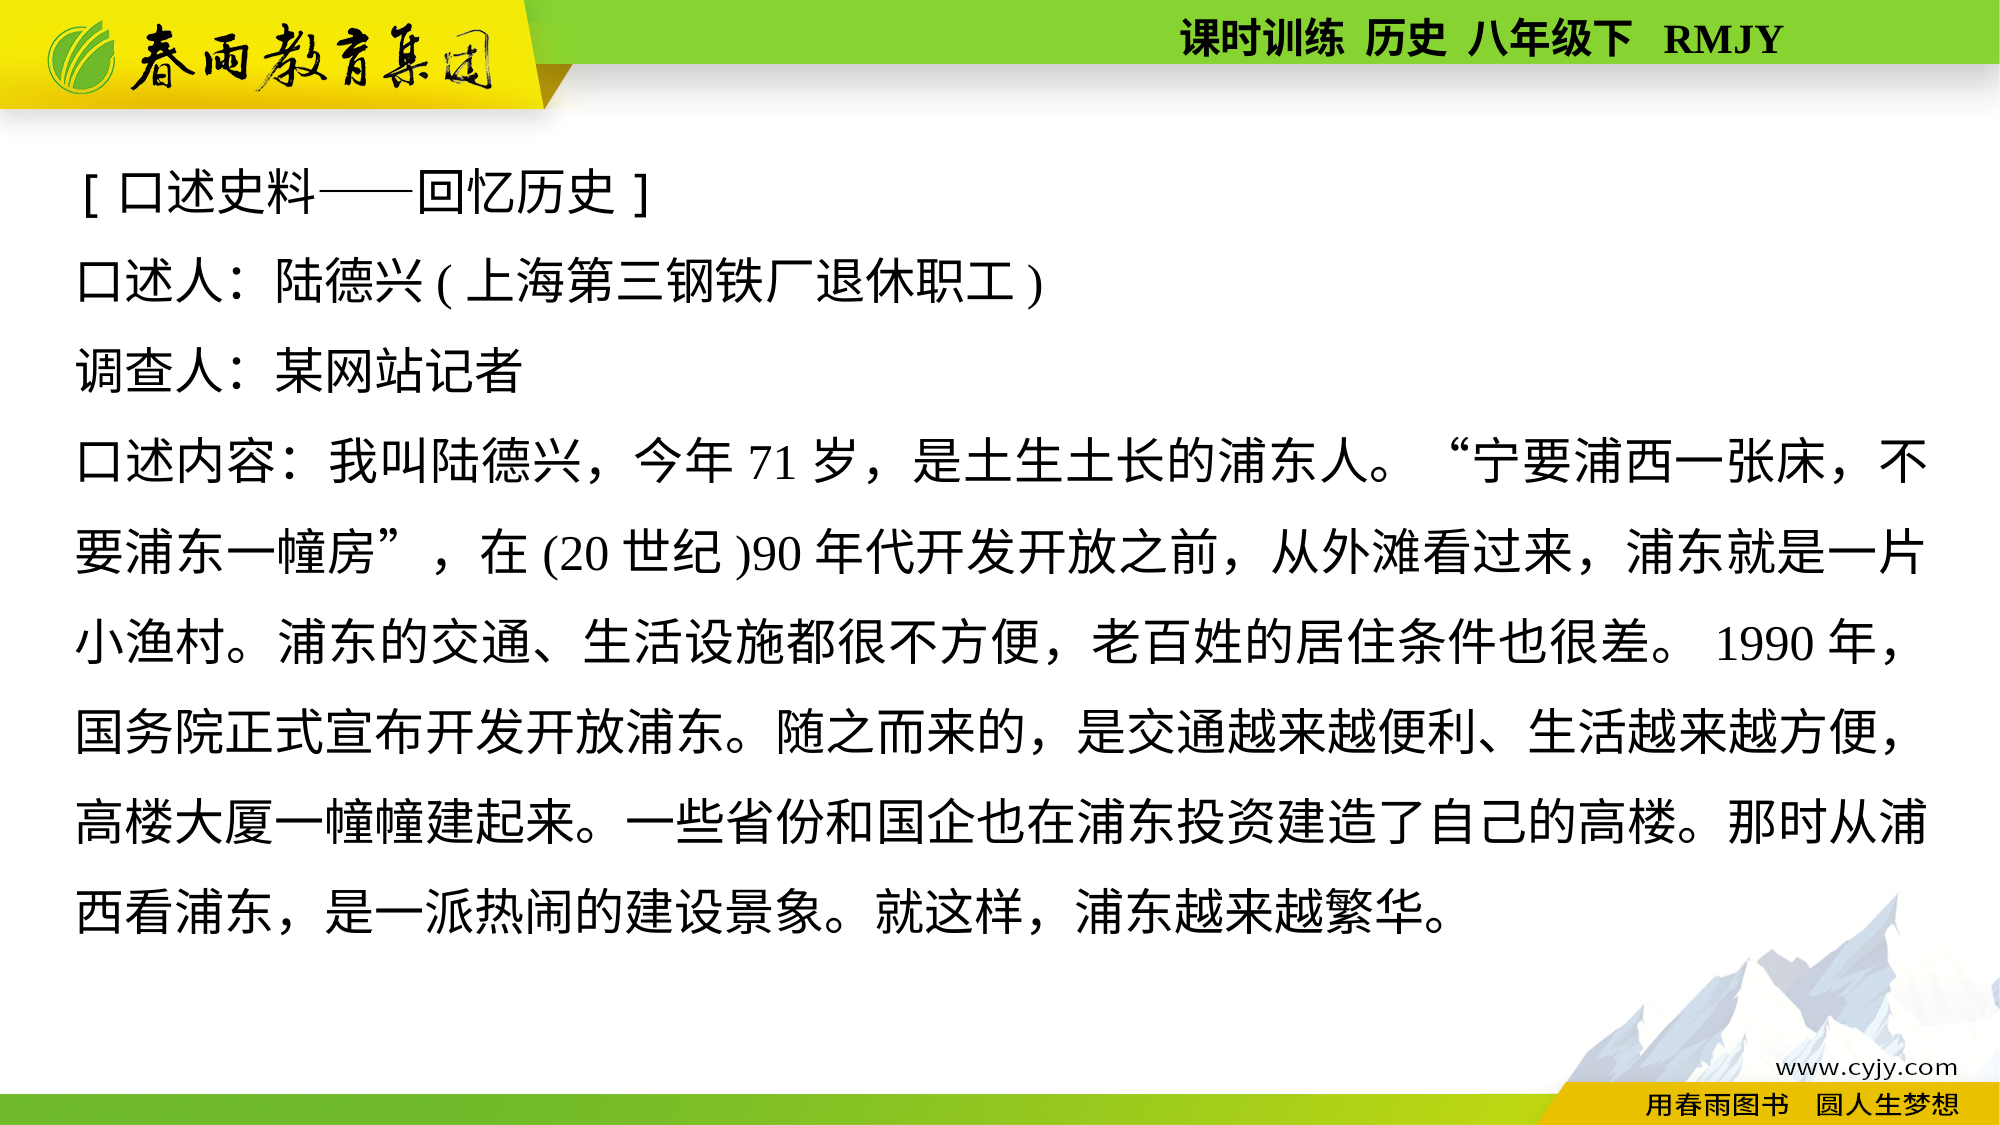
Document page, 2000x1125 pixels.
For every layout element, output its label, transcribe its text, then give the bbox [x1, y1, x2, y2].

list [口述史料——回忆历史] 口述人：陆德兴(上海第三钢铁厂退休职工) 调查人：某网站记者 口述内容：我叫陆德兴，今年71岁，是土生土长的浦东人。“宁要浦西一张床，不要浦东一幢房”，在(20世纪)90年代开发开放之前，从外滩看过来，浦东就是一片小渔村。浦东的交通、生活设施都很不方便，老百姓的居住条件也很差。1990年，国务院正式宣布开发开放浦东。随之而来的，是交通越来越便利、生活越来越方便，高楼大厦一幢幢建起来。一些省份和国企也在浦东投资建造了自己的高楼。那时从浦西看浦东，是一派热闹的建设景象。就这样，浦东越来越繁华。 [59, 122, 1944, 956]
picture [0, 0, 2000, 1125]
